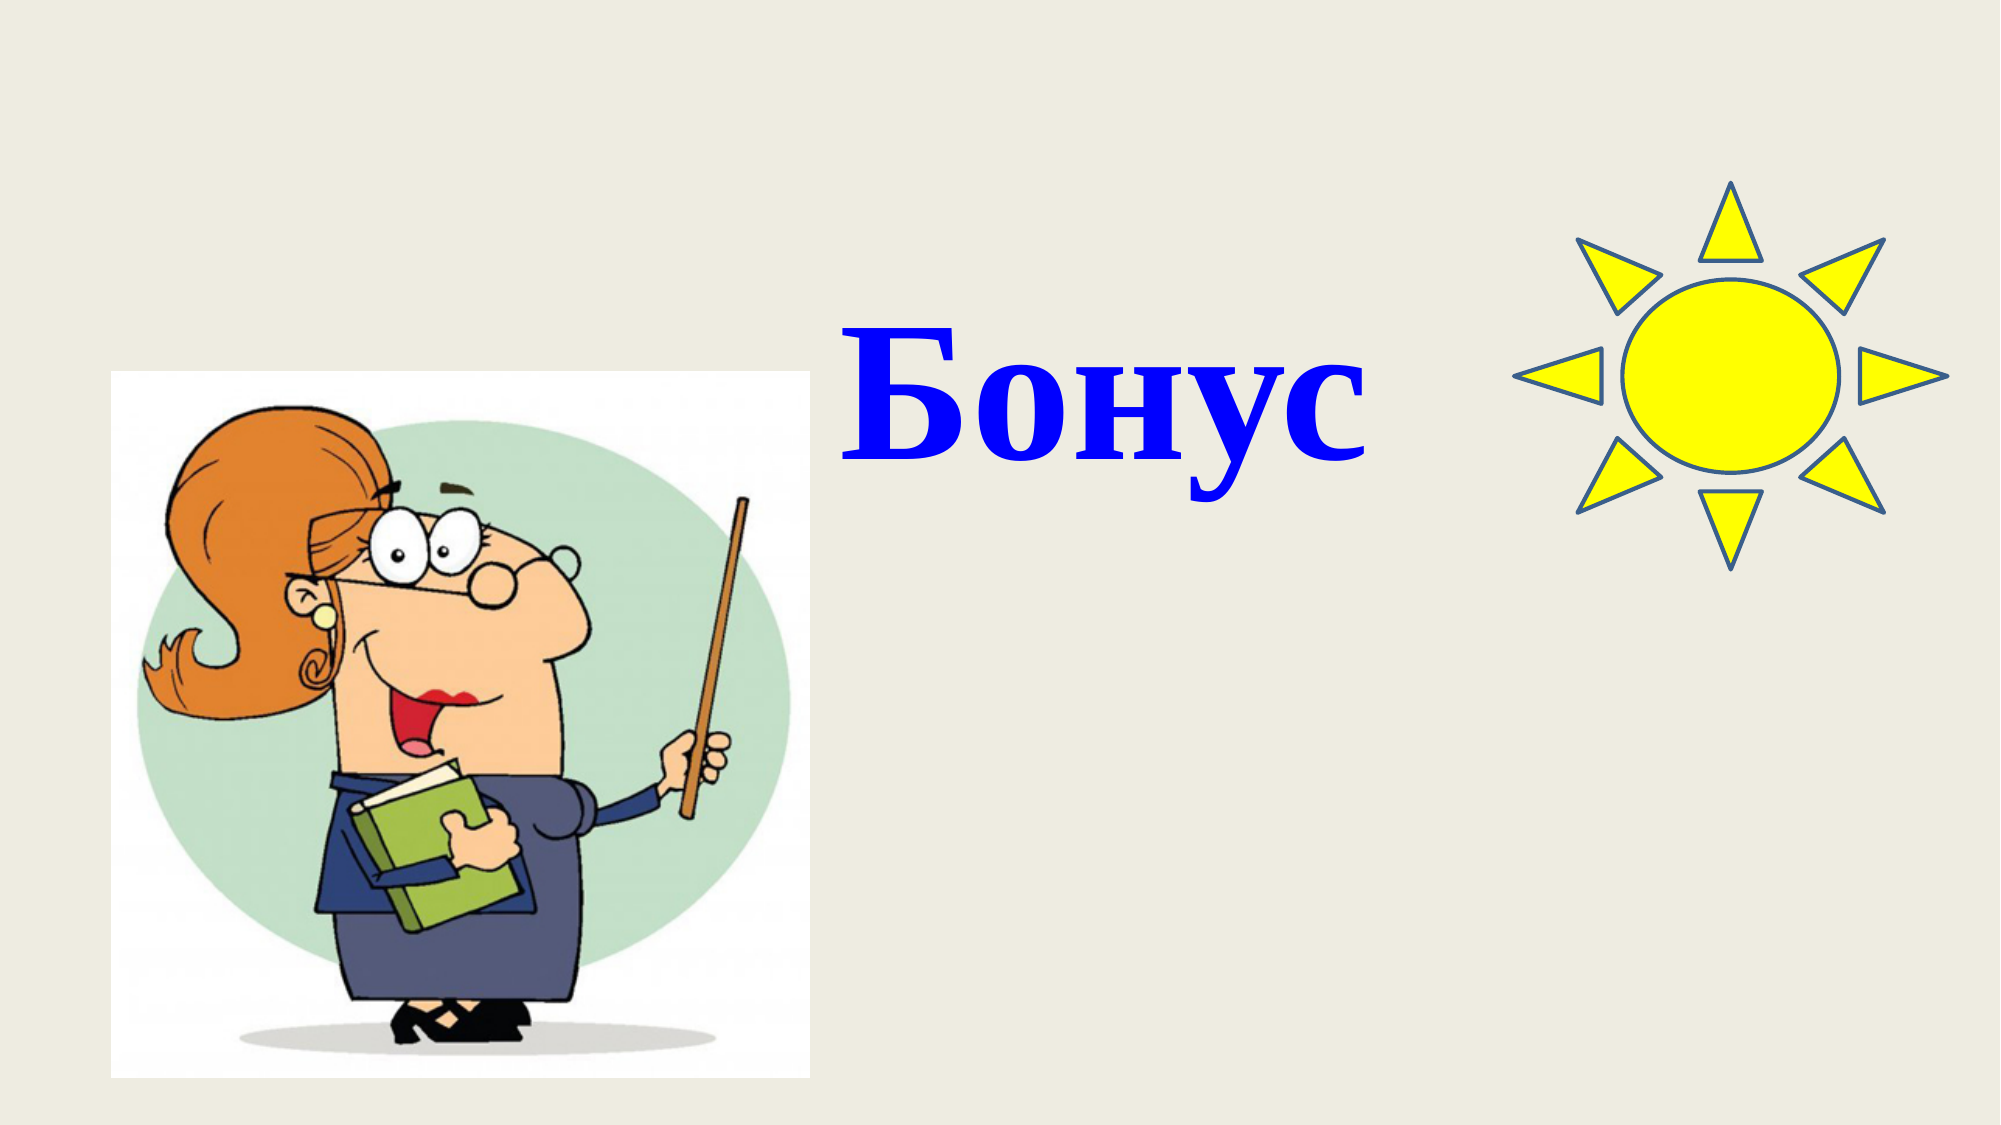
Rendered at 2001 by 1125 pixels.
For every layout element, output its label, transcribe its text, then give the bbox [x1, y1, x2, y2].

text_box [1575, 237, 1664, 317]
text_box [1575, 435, 1664, 515]
text_box [1798, 435, 1886, 515]
text_box [1620, 277, 1842, 475]
text_box [1697, 180, 1764, 263]
picture [111, 371, 811, 1078]
text_box [1798, 237, 1886, 317]
text_box Бонус [476, 251, 1783, 507]
text_box [1511, 346, 1604, 406]
text_box [1857, 346, 1950, 406]
text_box [1697, 489, 1764, 572]
